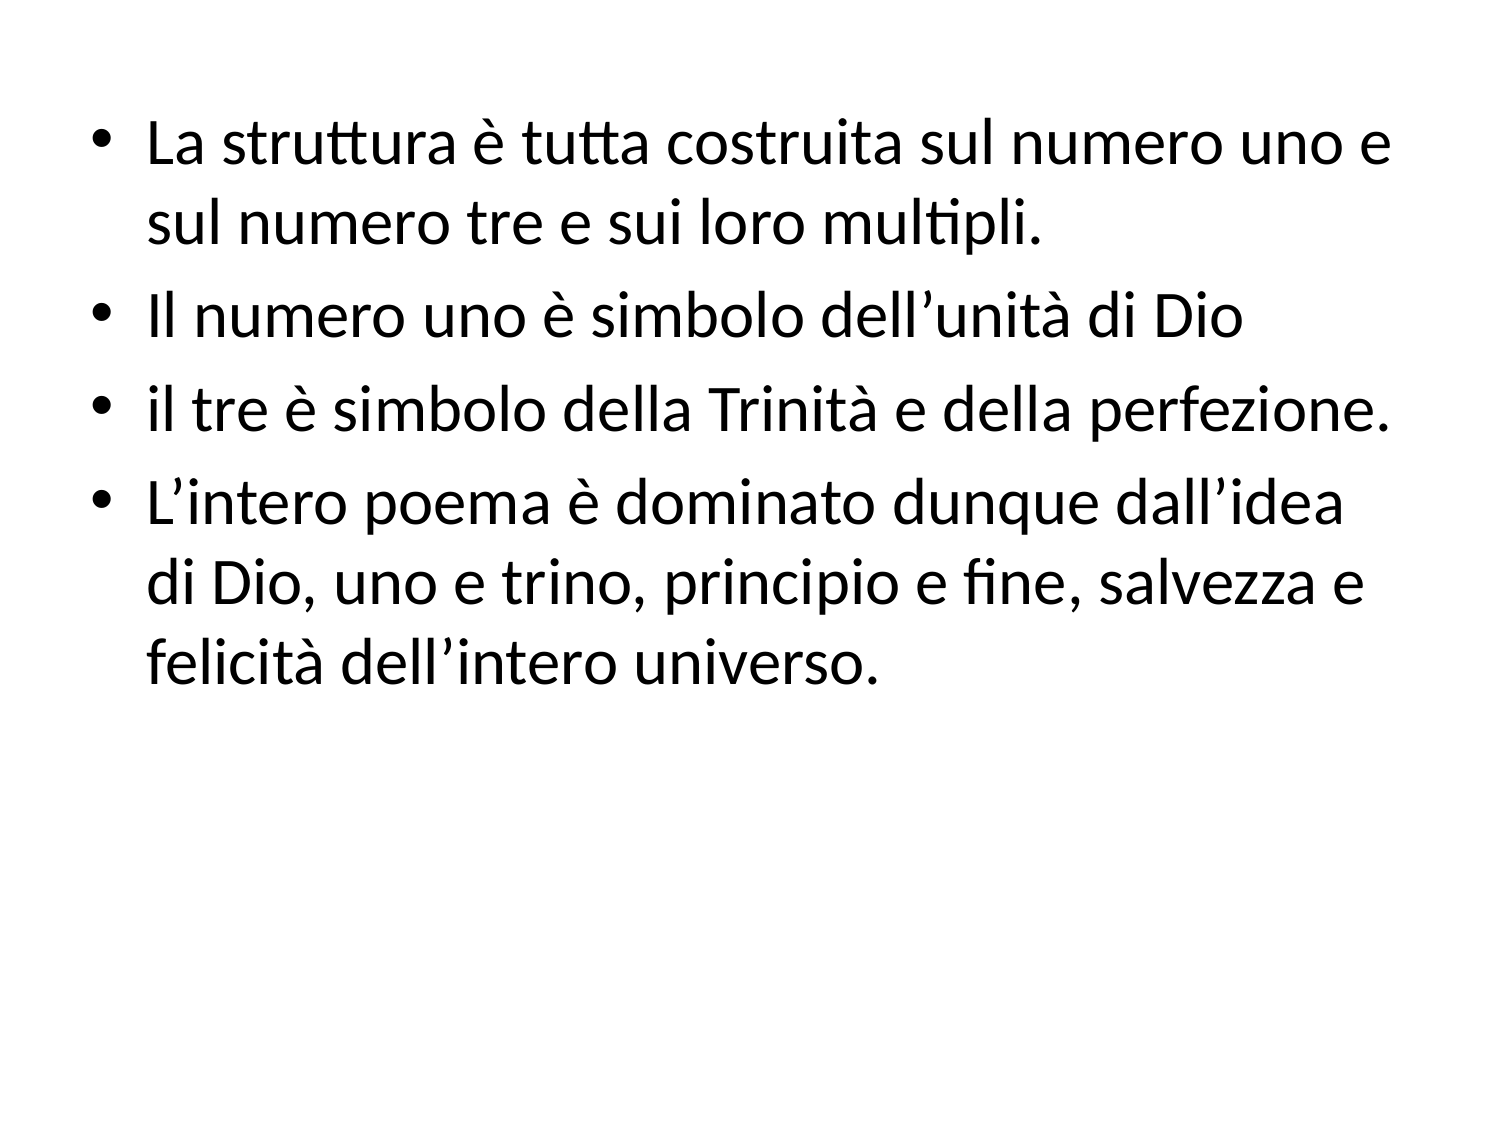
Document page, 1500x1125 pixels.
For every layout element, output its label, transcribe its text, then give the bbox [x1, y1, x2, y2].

list La struttura è tutta costruita sul numero uno e sul numero tre e sui loro multipli. Il numero uno è simbolo dell’unità di Dio il tre è simbolo della Trinità e della perfezione. L’intero poema è dominato dunque dall’idea di Dio, uno e trino, principio e fine, salvezza e felicità dell’intero universo. [75, 90, 1425, 1071]
